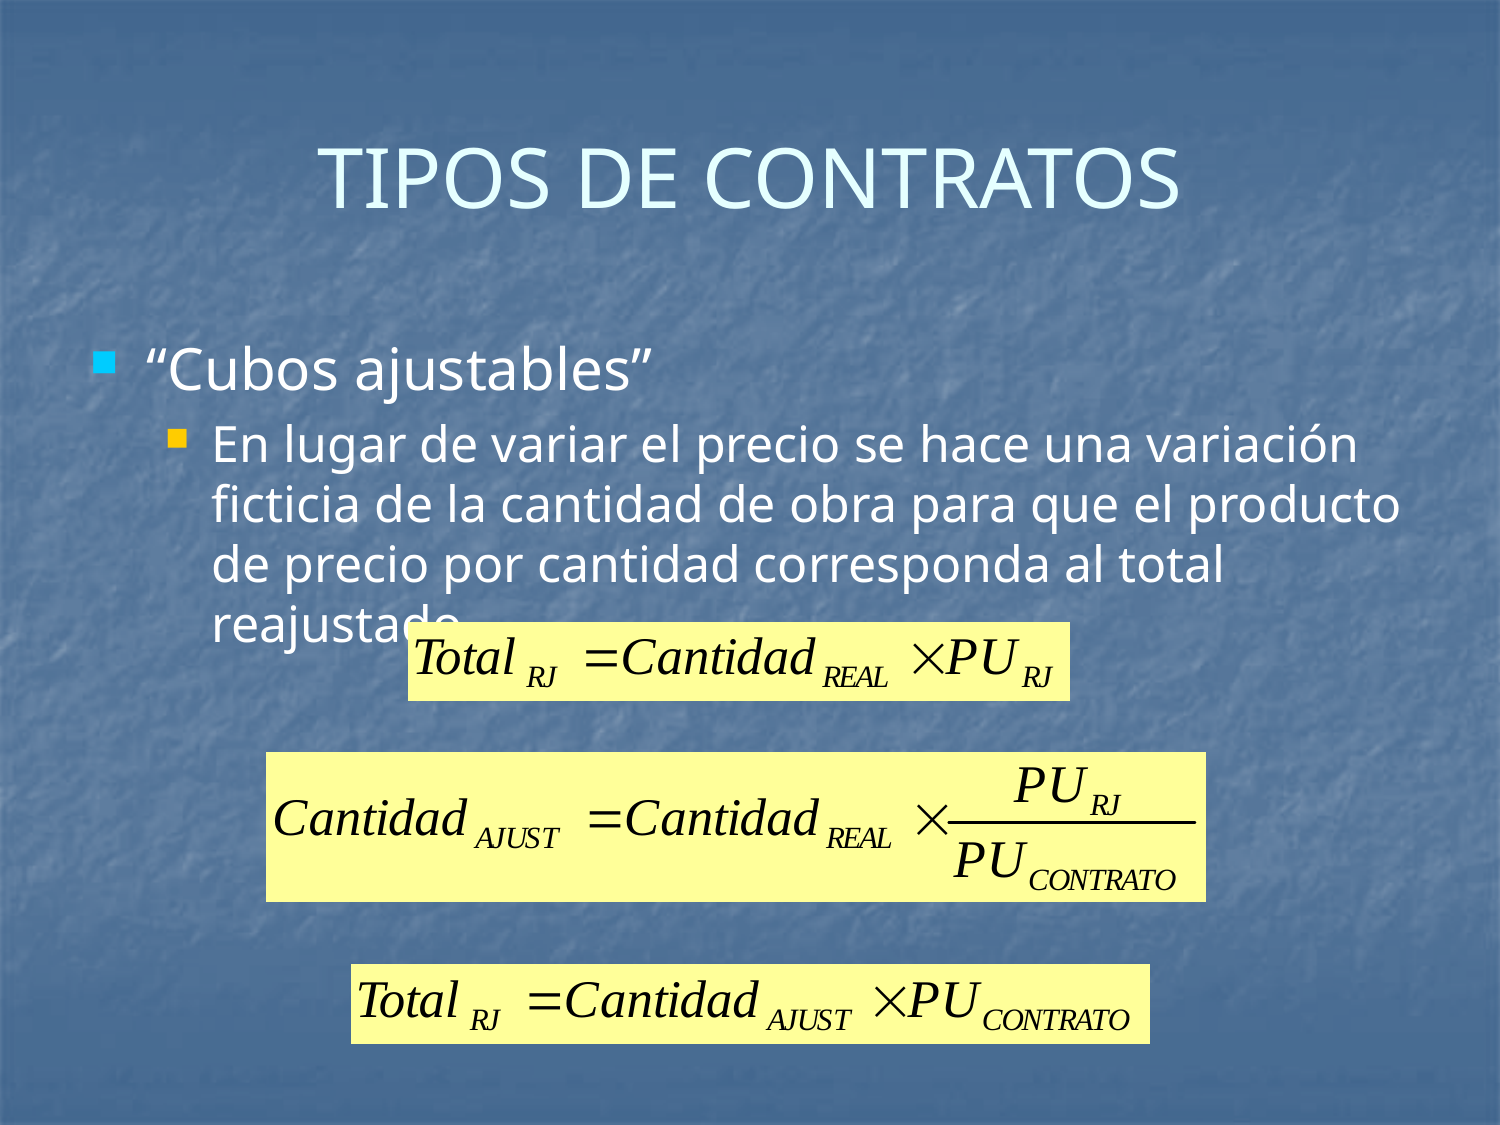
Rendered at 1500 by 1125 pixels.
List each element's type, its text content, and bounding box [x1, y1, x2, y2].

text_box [350, 964, 1151, 1044]
list “Cubos ajustables” En lugar de variar el precio se hace una variación ficticia de la cantidad de obra para que el producto de precio por cantidad corresponda al total reajustado. [74, 324, 1436, 693]
title TIPOS DE CONTRATOS [74, 62, 1426, 288]
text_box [265, 751, 1207, 902]
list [407, 621, 1071, 702]
